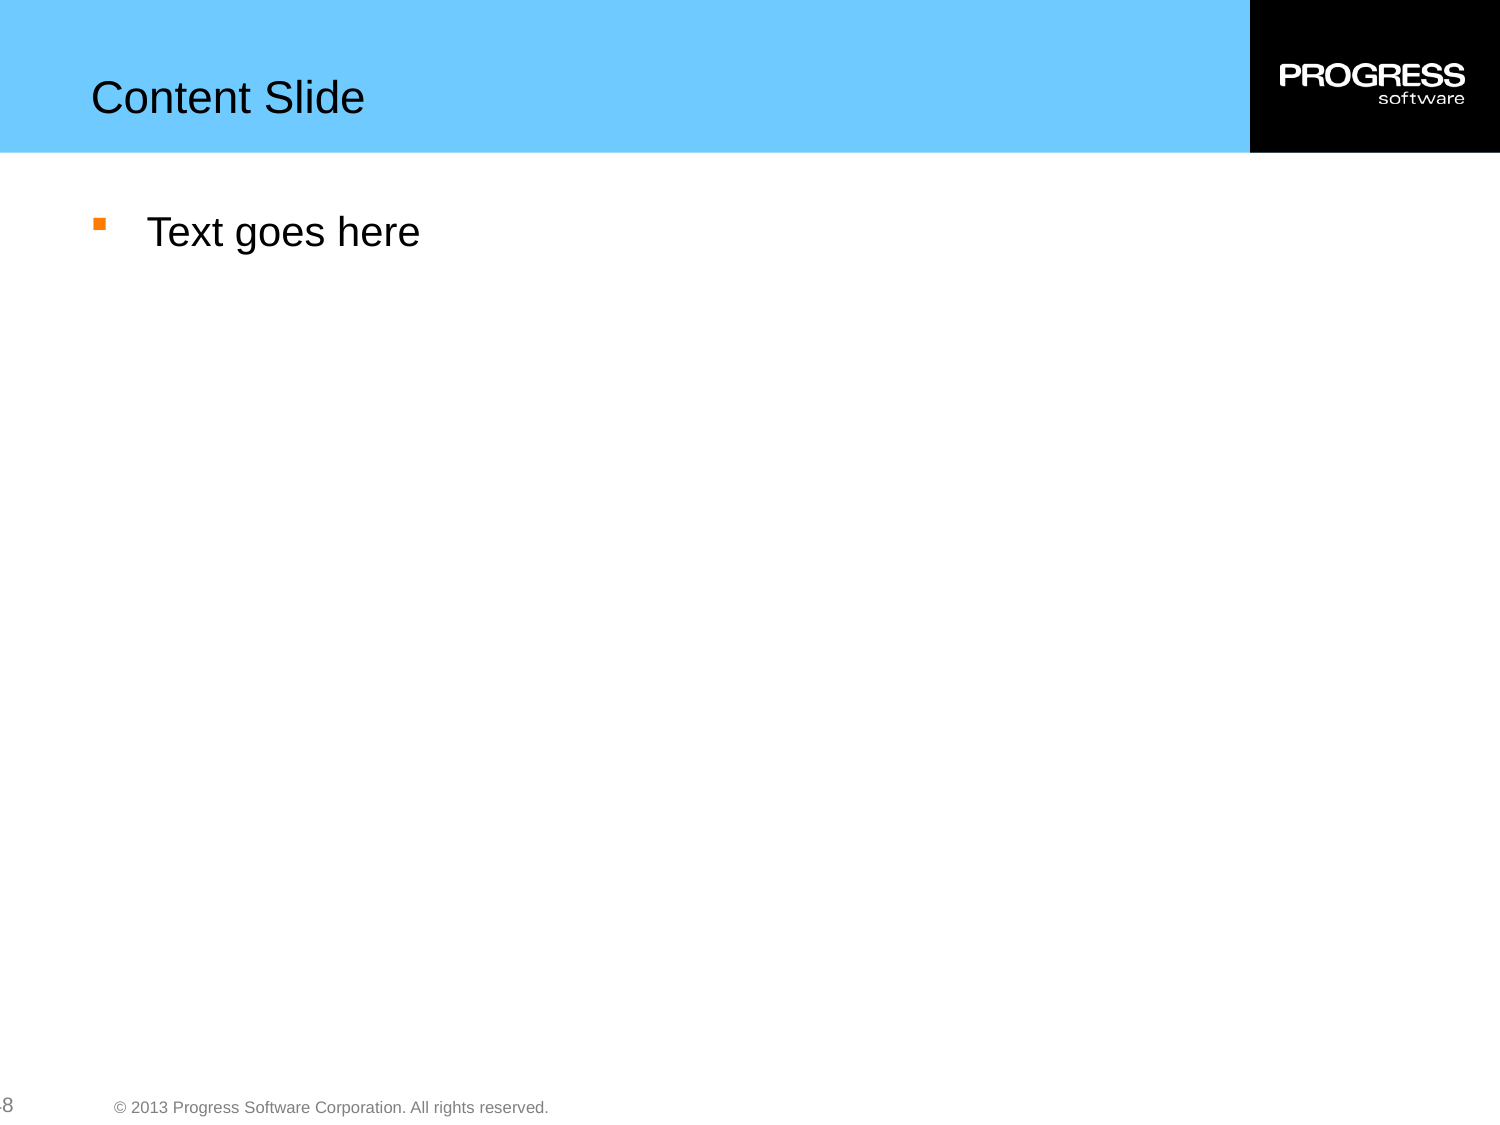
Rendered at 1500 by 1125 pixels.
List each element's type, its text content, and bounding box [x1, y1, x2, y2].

picture [1280, 63, 1465, 104]
list Text goes here [75, 196, 1351, 1068]
title Content Slide [75, 64, 1201, 132]
